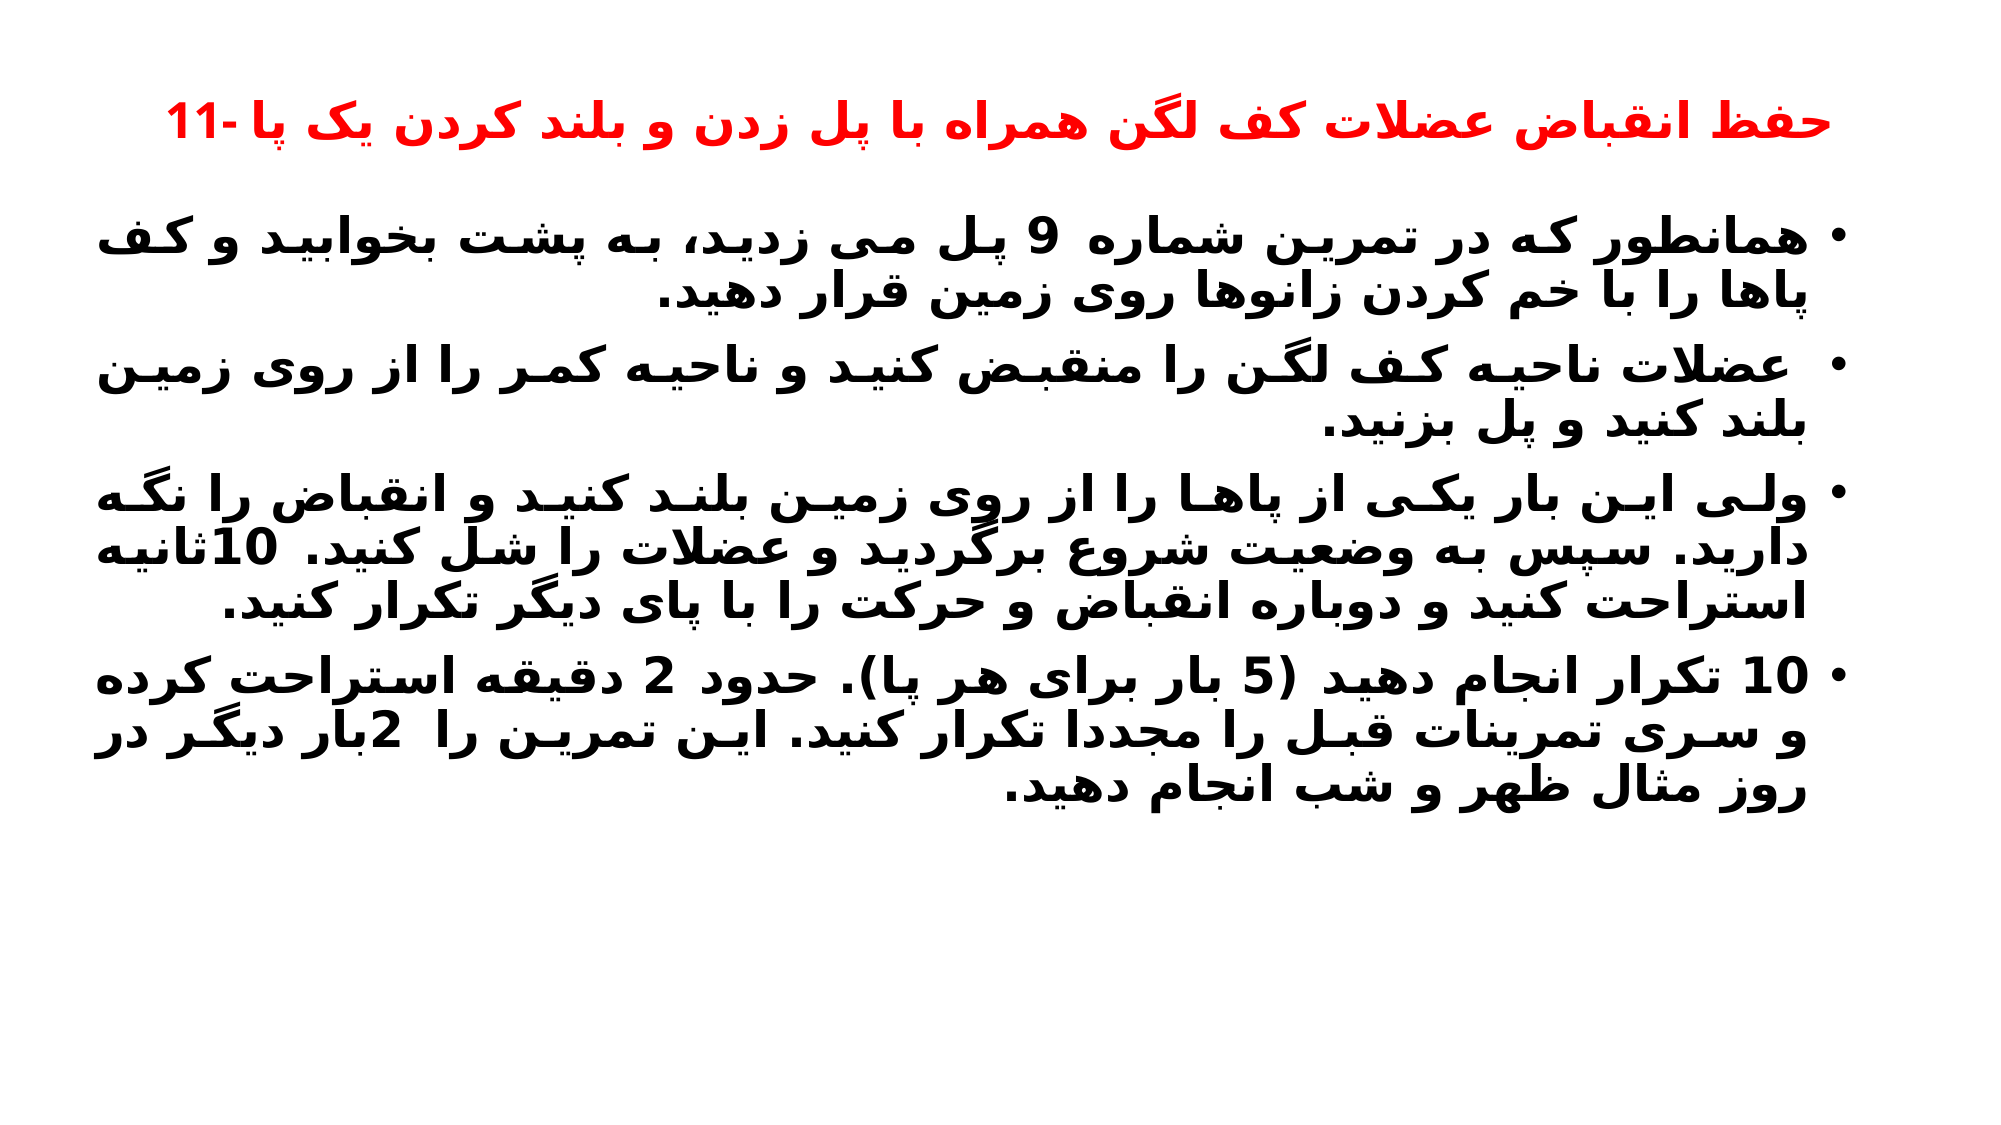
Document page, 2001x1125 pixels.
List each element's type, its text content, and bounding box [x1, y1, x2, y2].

list همانطور که در تمرین شماره 9 پل می زدید، به پشت بخوابید و کف پاها را با خم کردن زانوها روی زمین قرار دهید. عضلات ناحیه کف لگن را منقبض کنید و ناحیه کمر را از روی زمین بلند کنید و پل بزنید. ولی این بار یکی از پاها را از روی زمین بلند کنید و انقباض را نگه دارید. سپس به وضعیت شروع برگردید و عضلات را شل کنید. 10ثانیه استراحت کنید و دوباره انقباض و حرکت را با پای دیگر تکرار کنید. 10 تکرار انجام دهید (5 بار برای هر پا). حدود 2 دقیقه استراحت کرده و سری تمرینات قبل را مجددا تکرار کنید. این تمرین را 2بار دیگر در روز مثال ظهر و شب انجام دهید. [81, 202, 1863, 836]
title 11- حفظ انقباض عضلات کف لگن همراه با پل زدن و بلند کردن یک پا [137, 59, 1863, 185]
